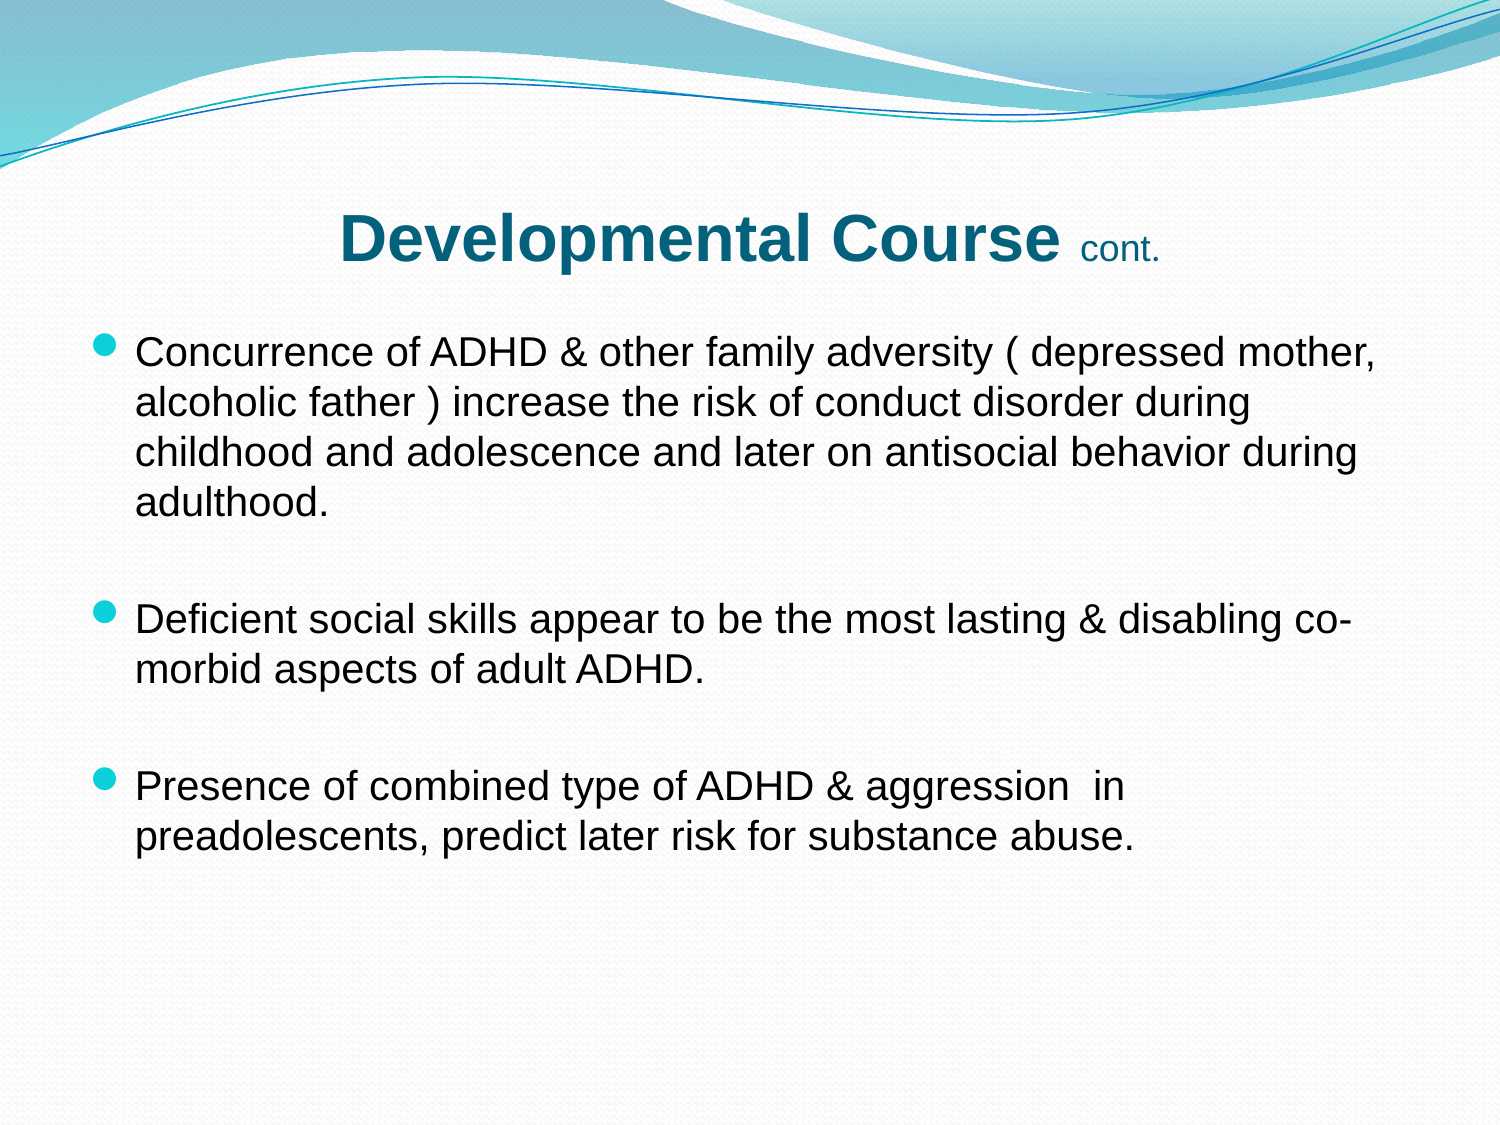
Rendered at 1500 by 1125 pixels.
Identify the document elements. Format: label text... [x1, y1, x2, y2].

title Developmental Course cont. [75, 115, 1425, 275]
list Concurrence of ADHD & other family adversity ( depressed mother, alcoholic father ) increase the risk of conduct disorder during childhood and adolescence and later on antisocial behavior during adulthood. Deficient social skills appear to be the most lasting & disabling co-morbid aspects of adult ADHD. Presence of combined type of ADHD & aggression in preadolescents, predict later risk for substance abuse. [75, 317, 1425, 1038]
